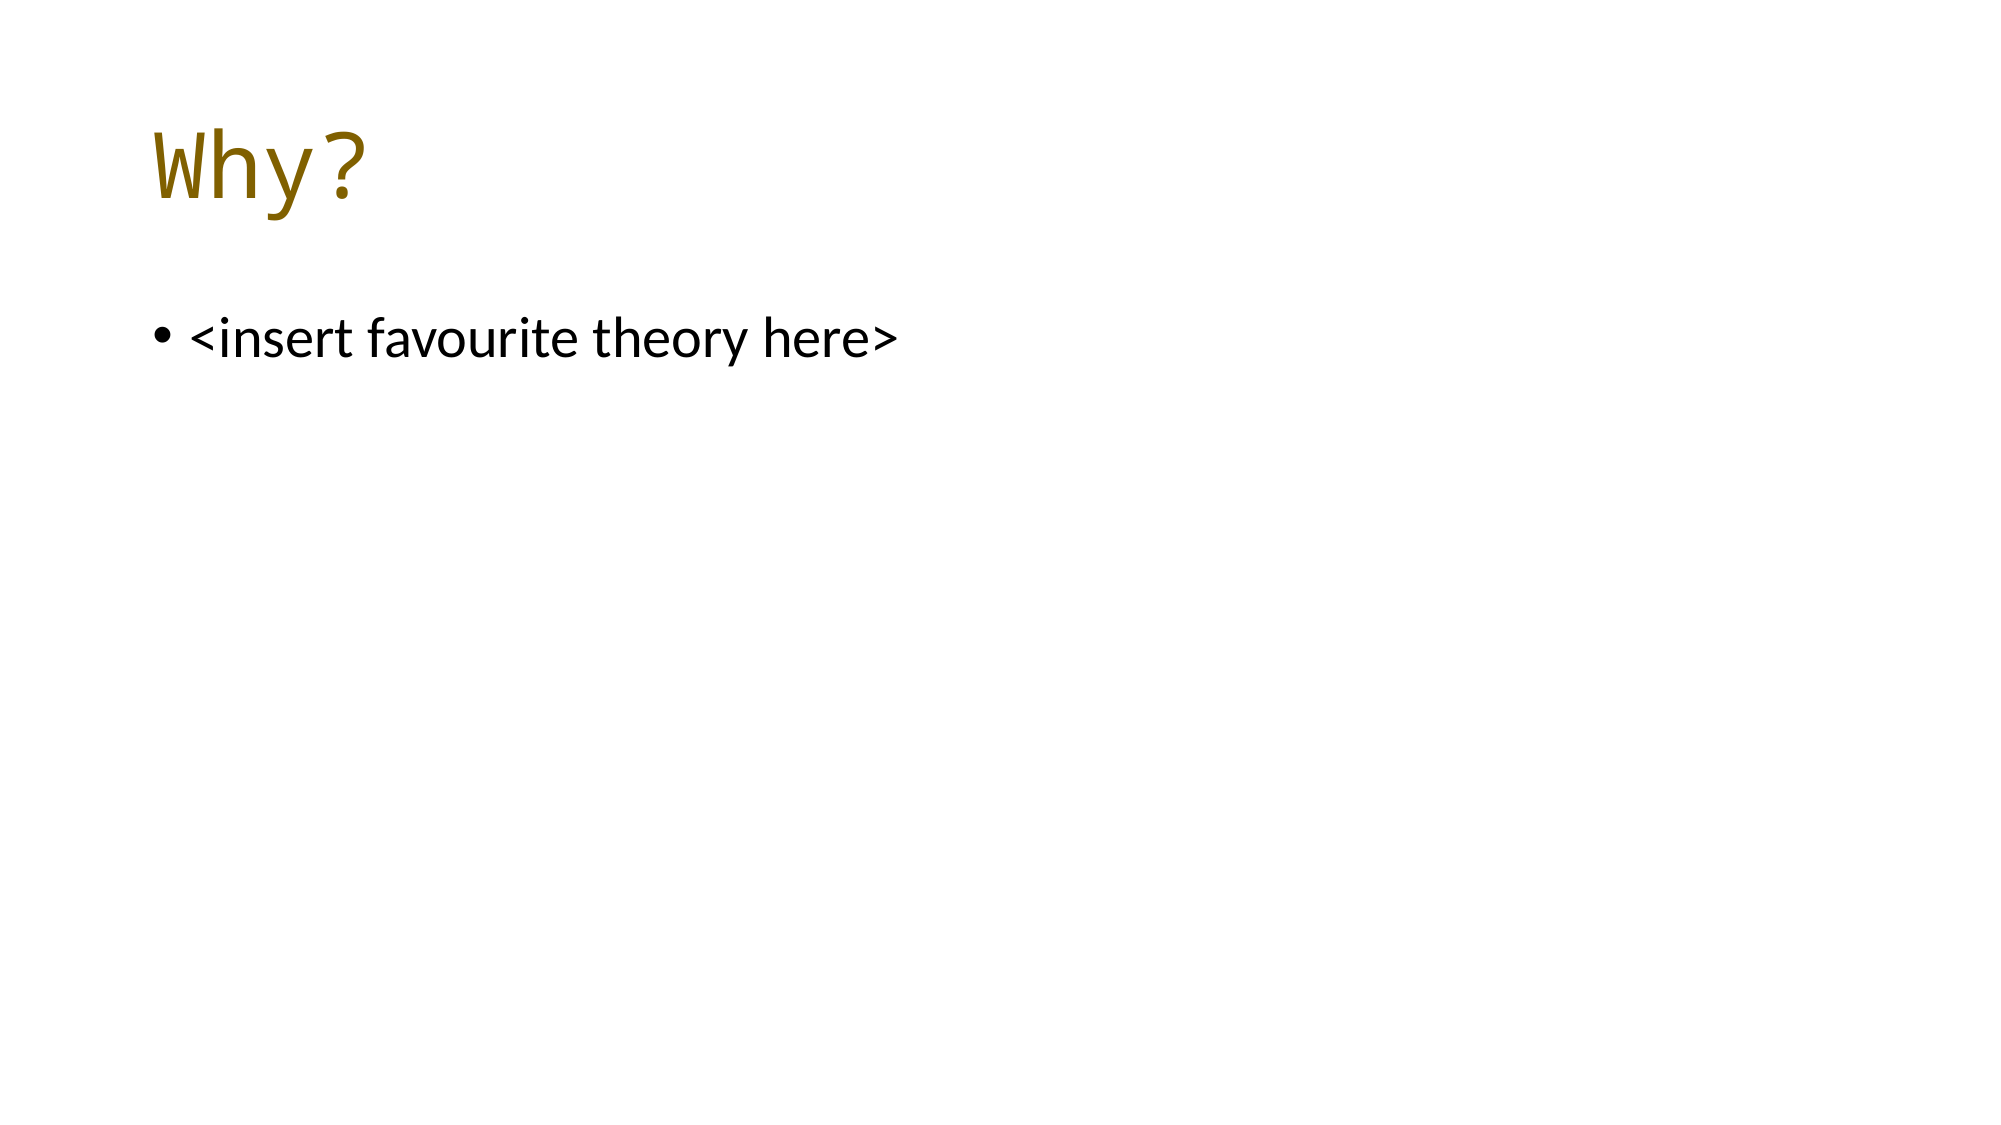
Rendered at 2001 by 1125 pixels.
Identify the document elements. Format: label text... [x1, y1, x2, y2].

list <insert favourite theory here> [137, 299, 1863, 1014]
title Why? [137, 59, 1863, 278]
